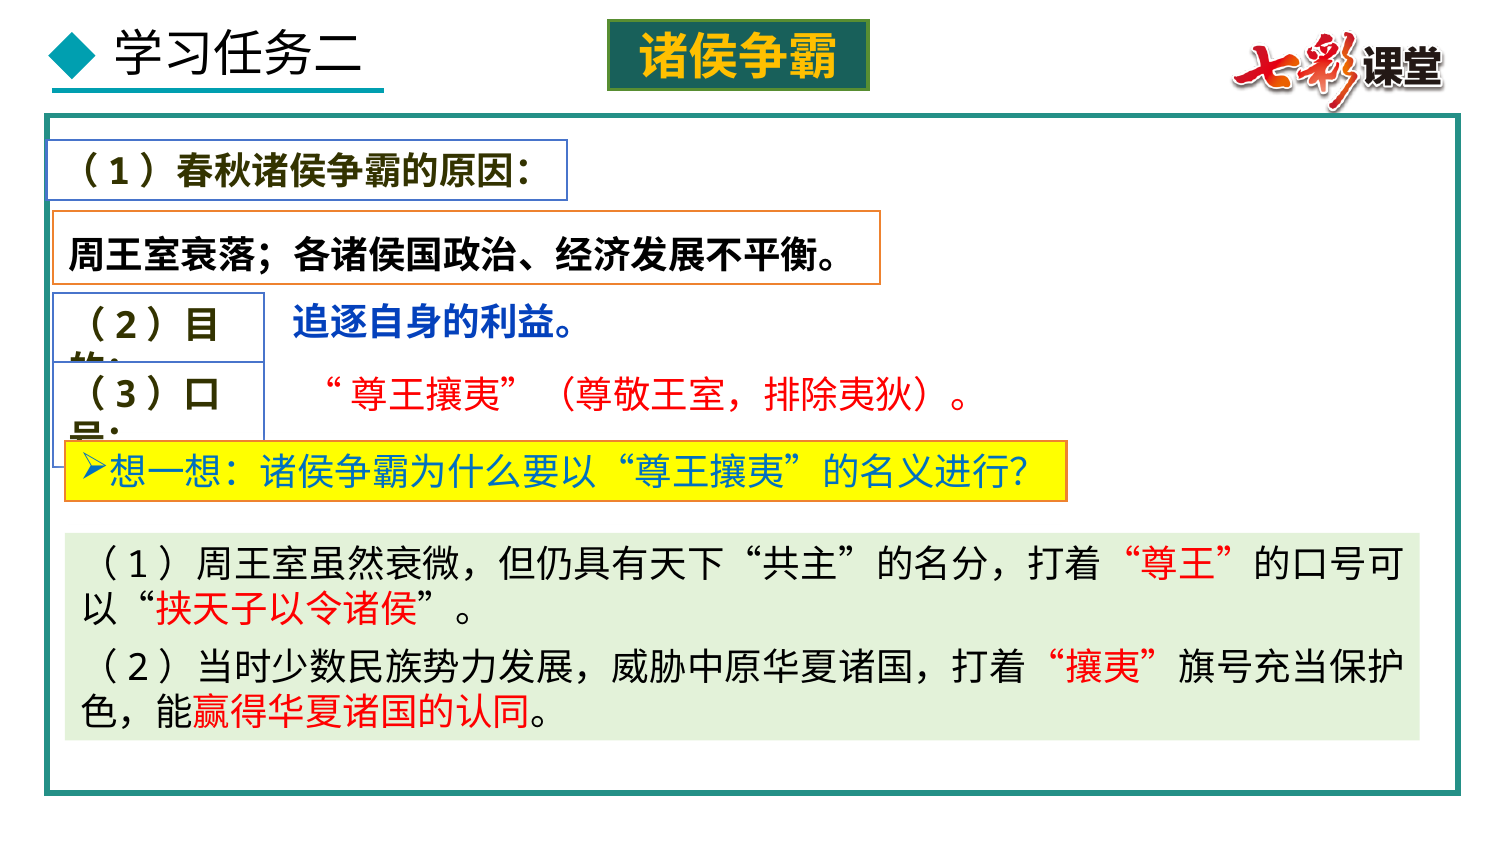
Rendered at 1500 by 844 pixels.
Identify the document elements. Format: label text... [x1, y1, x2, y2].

text_box 周王室衰落；各诸侯国政治、经济发展不平衡。 [52, 210, 881, 285]
text_box 追逐自身的利益。 [277, 290, 609, 351]
text_box 想一想：诸侯争霸为什么要以“尊王攘夷”的名义进行？ [64, 440, 1068, 502]
text_box （1）周王室虽然衰微，但仍具有天下“共主”的名分，打着“尊王”的口号可以“挟天子以令诸侯”。 （2）当时少数民族势力发展，威胁中原华夏诸国，打着“攘夷”旗号充当保护色，能赢得华夏诸国的认同。 [64, 532, 1420, 741]
text_box （3）口号： [52, 361, 265, 468]
text_box 诸侯争霸 [607, 19, 869, 90]
text_box （2）目的： [52, 292, 265, 361]
text_box “尊王攘夷”（尊敬王室，排除夷狄）。 [289, 363, 998, 424]
text_box （1）春秋诸侯争霸的原因： [45, 139, 568, 201]
picture [1228, 26, 1449, 113]
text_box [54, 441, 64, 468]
